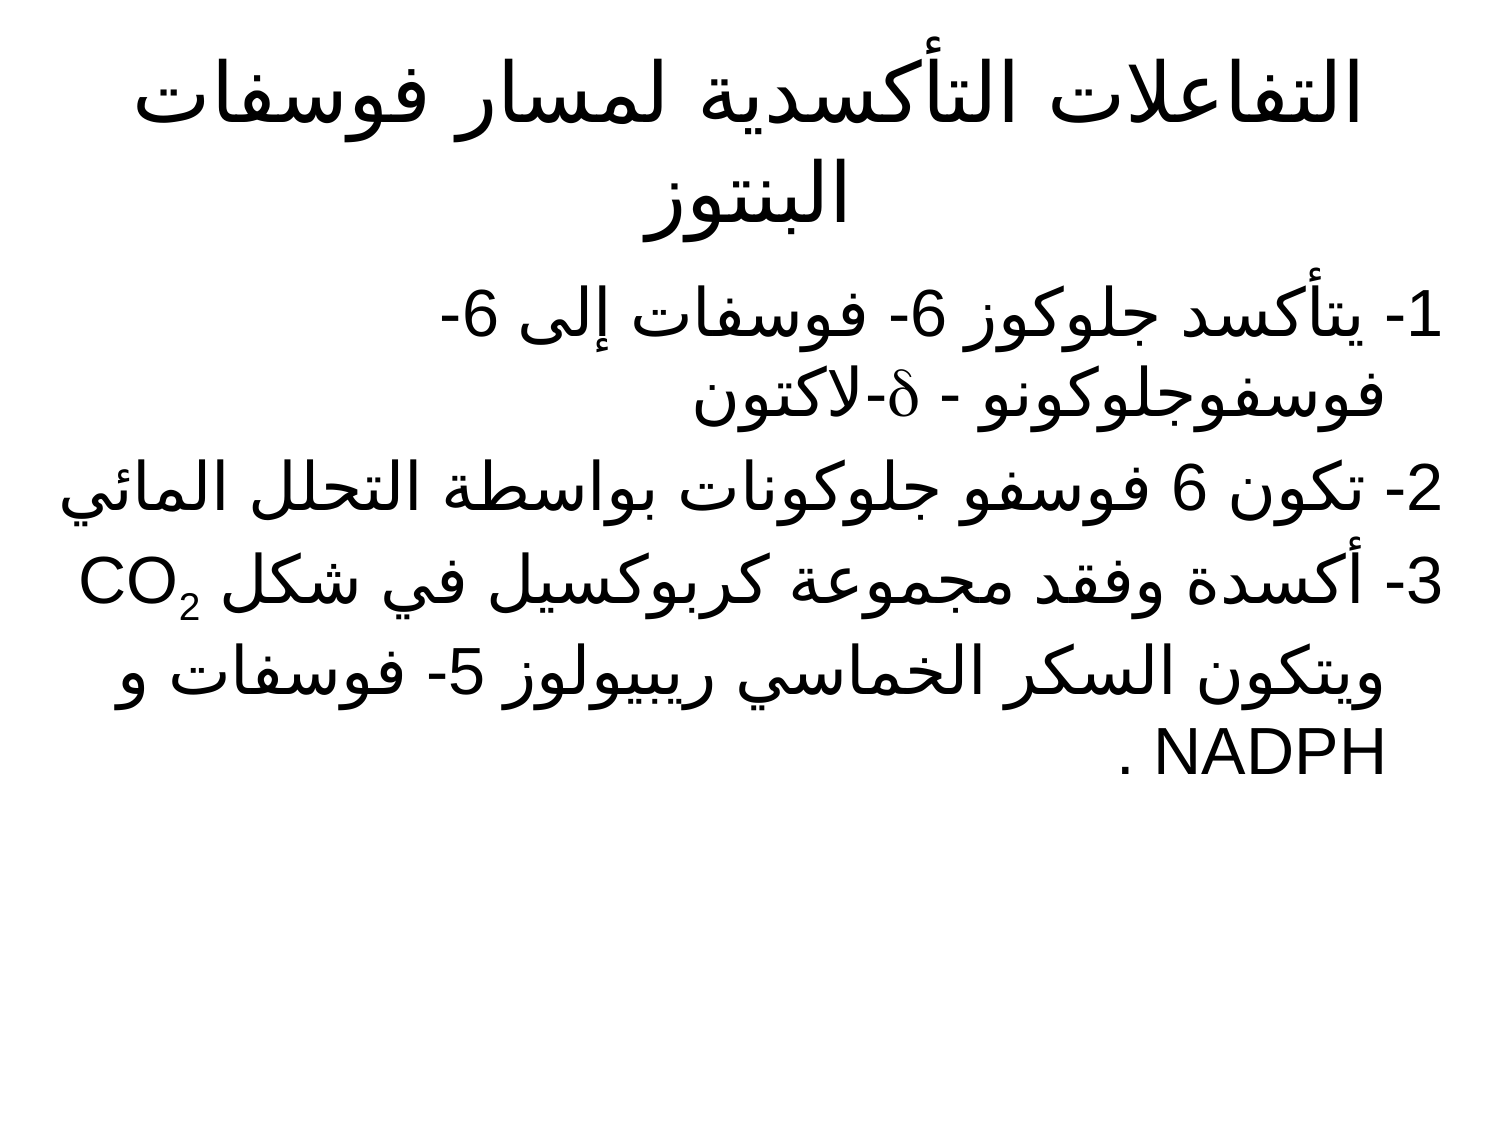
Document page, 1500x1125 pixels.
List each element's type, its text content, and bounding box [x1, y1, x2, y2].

list 1- يتأكسد جلوكوز 6- فوسفات إلى 6- فوسفوجلوكونو - d-لاكتون 2- تكون 6 فوسفو جلوكونات بواسطة التحلل المائي 3- أكسدة وفقد مجموعة كربوكسيل في شكل CO2 ويتكون السكر الخماسي ريبيولوز 5- فوسفات و NADPH . [29, 262, 1460, 681]
title التفاعلات التأكسدية لمسار فوسفات البنتوز [74, 44, 1426, 233]
